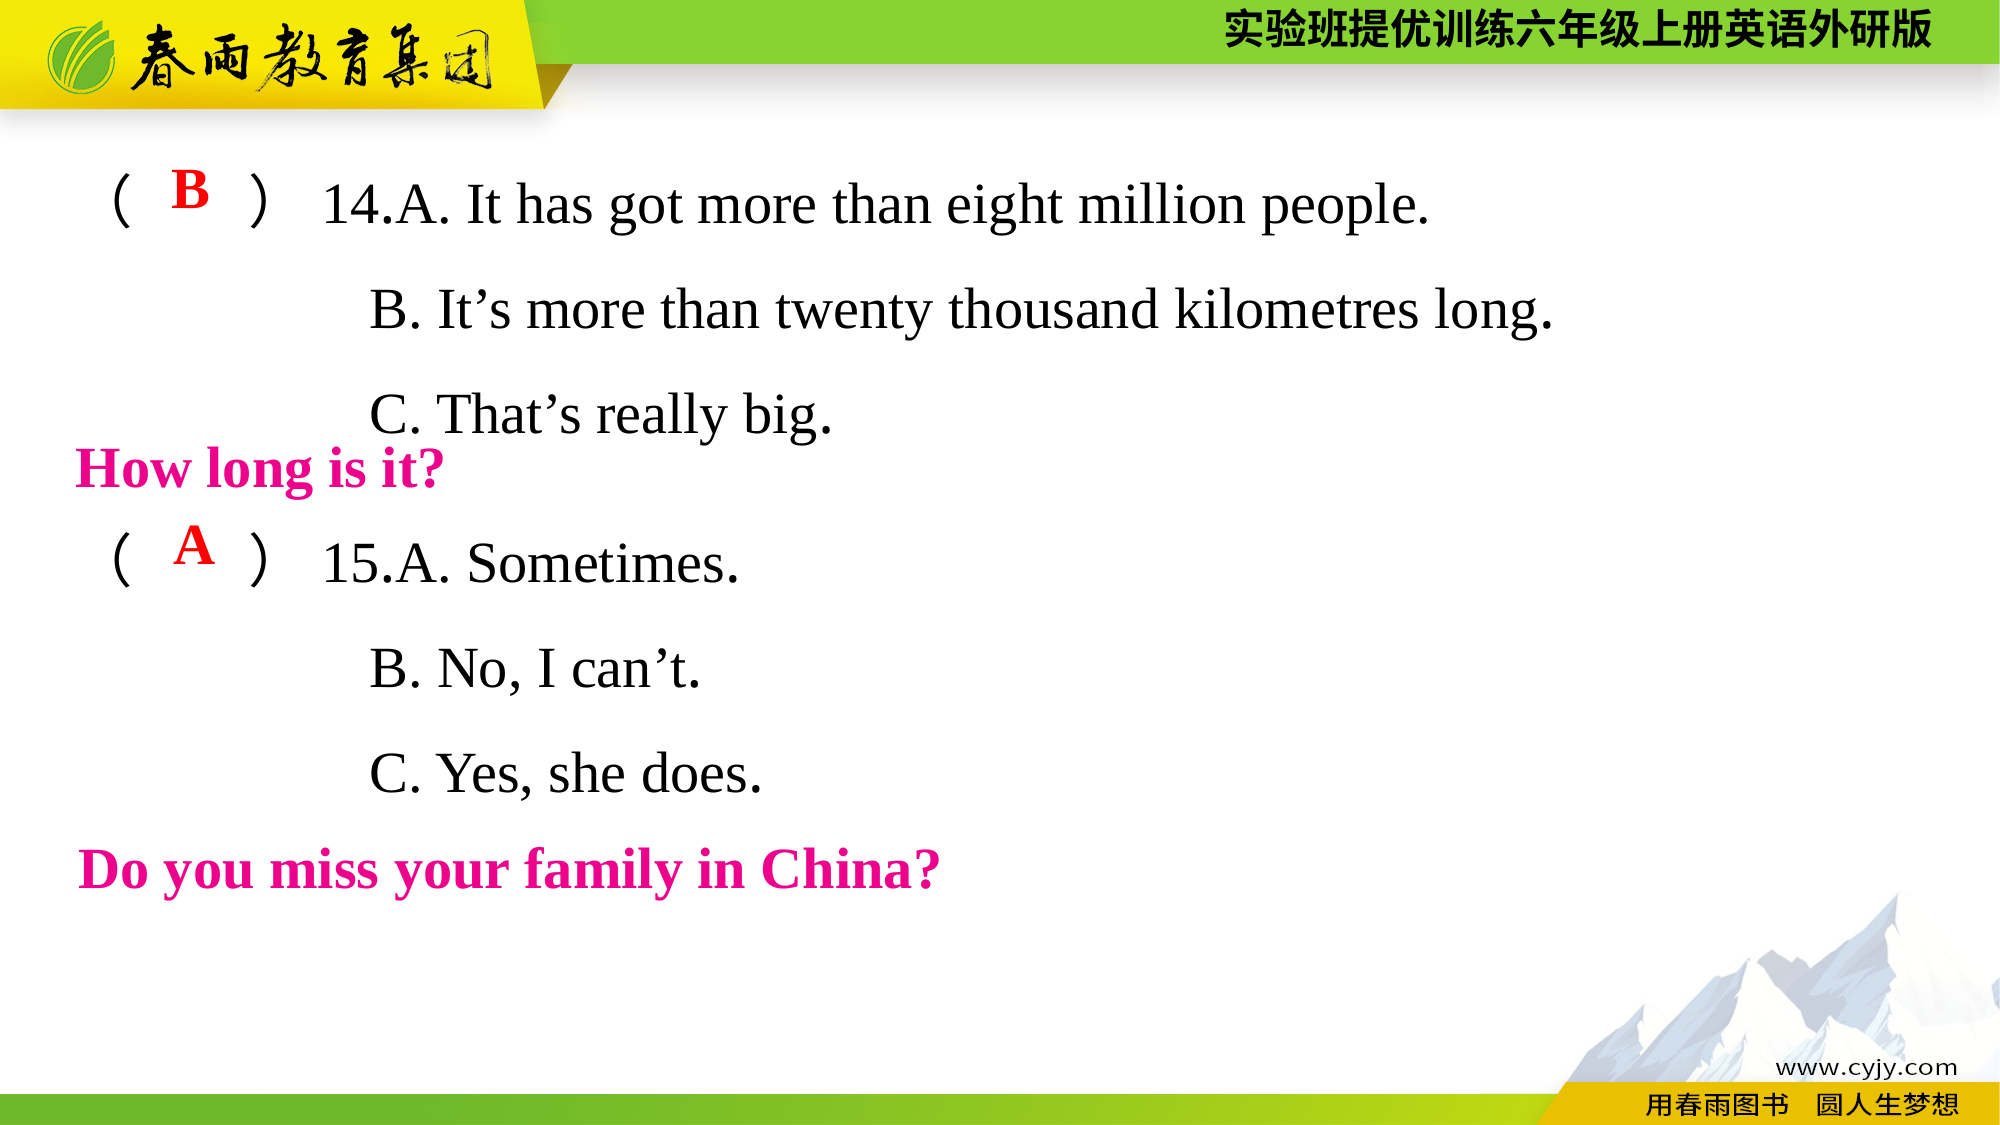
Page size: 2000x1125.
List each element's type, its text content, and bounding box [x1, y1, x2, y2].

text_box Do you miss your family in China? [63, 787, 959, 908]
text_box How long is it? [61, 421, 463, 506]
picture [0, 0, 2000, 1125]
text_box B [157, 143, 226, 228]
text_box A [158, 498, 231, 584]
list （ ）14.A. It has got more than eight million people. B. It’s more than twenty thousand kilometres long. C. That’s really big. （ ）15.A. Sometimes. B. No, I can’t. C. Yes, she does. [59, 122, 1944, 820]
